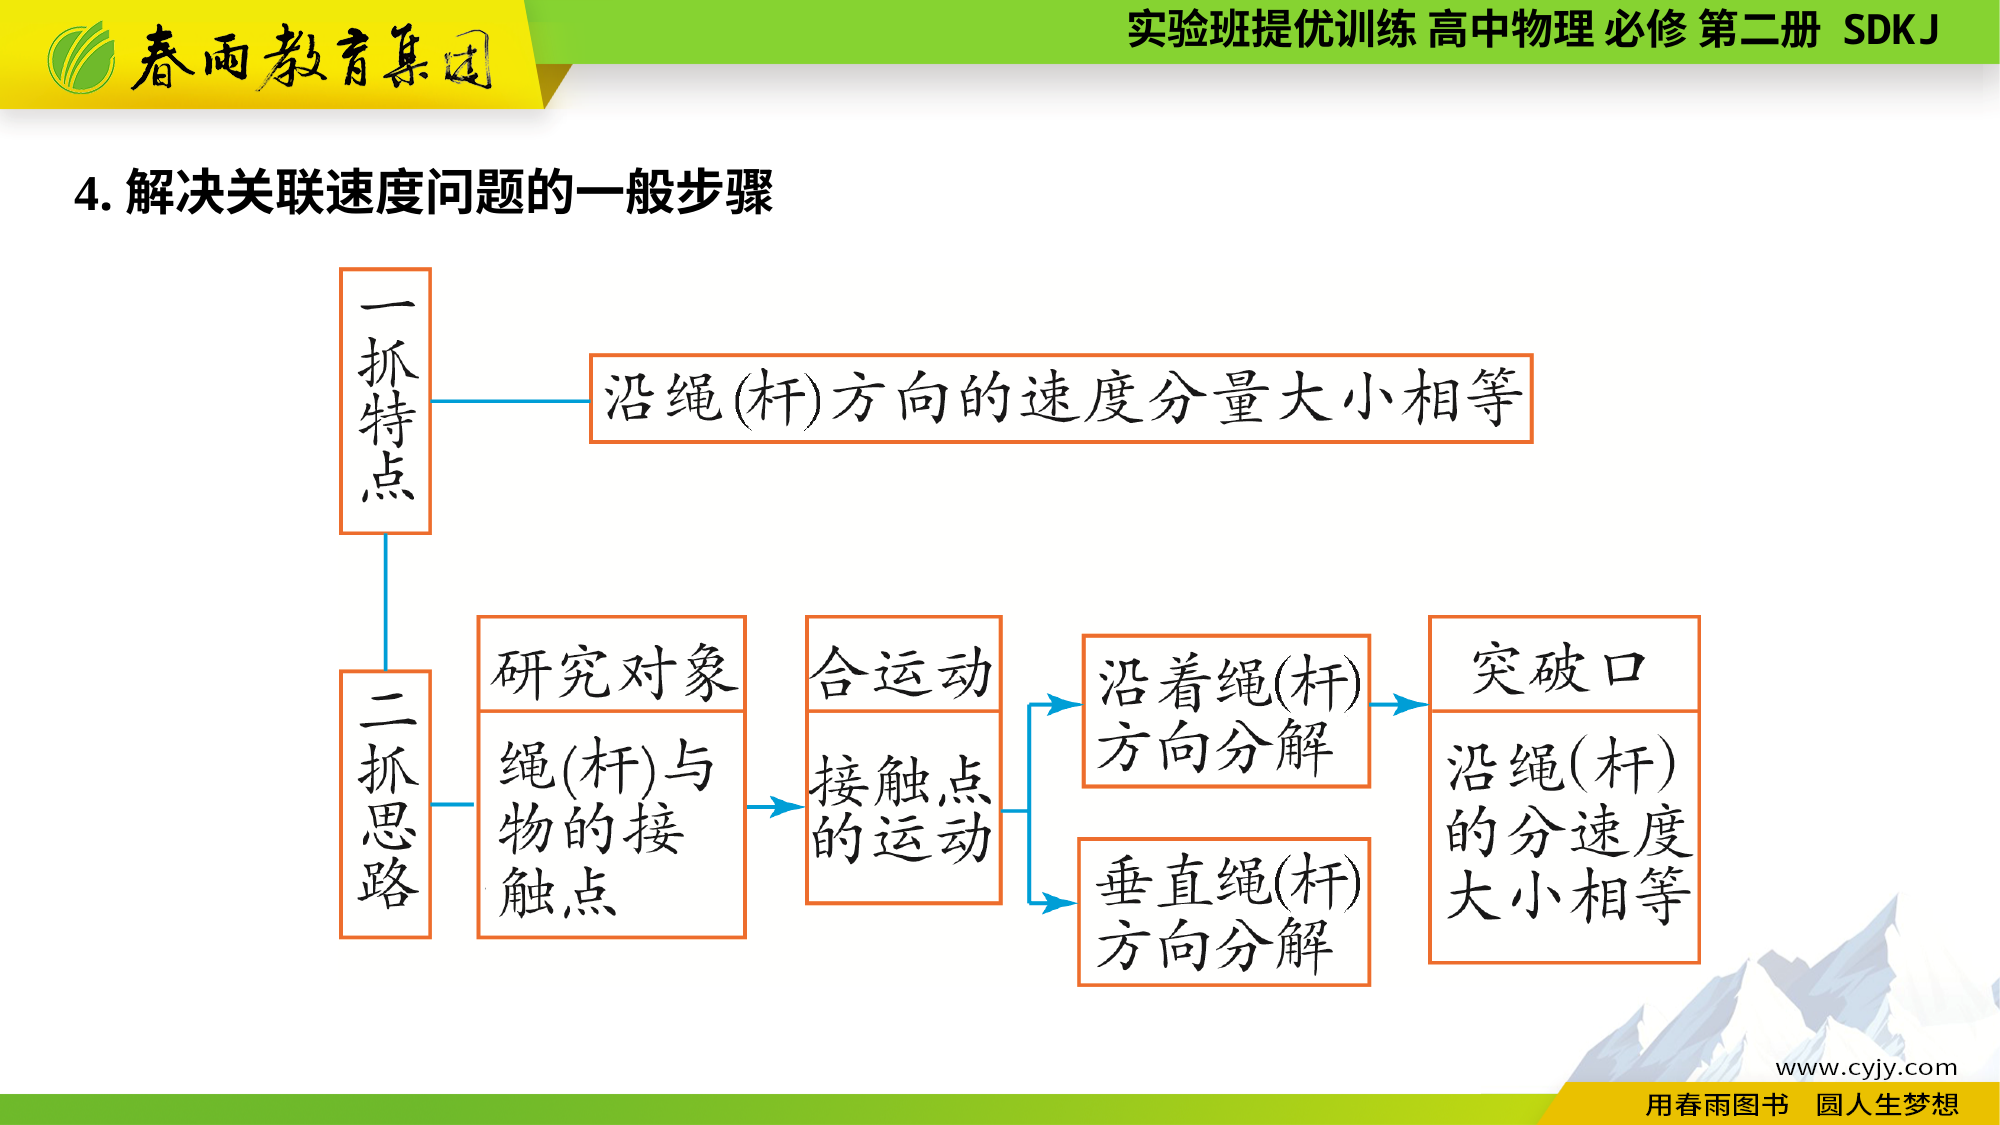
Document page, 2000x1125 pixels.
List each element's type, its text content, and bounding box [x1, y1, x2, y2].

picture [0, 0, 2000, 1125]
list 4.解决关联速度问题的一般步骤 [59, 122, 1944, 217]
